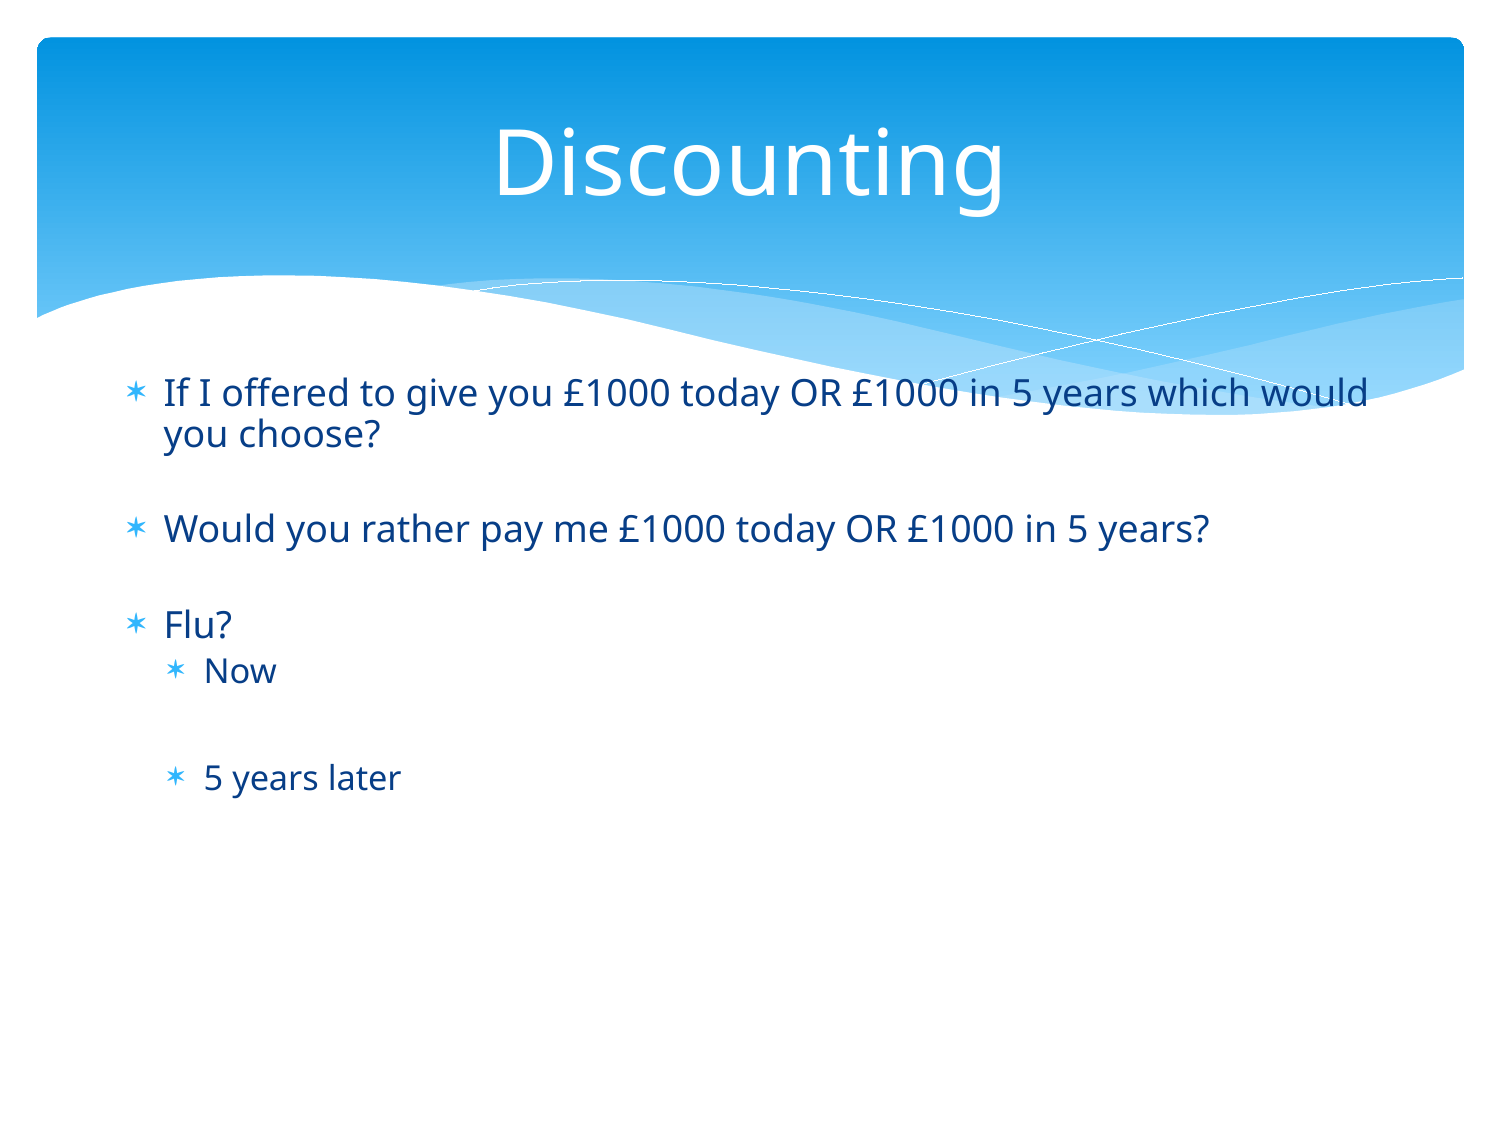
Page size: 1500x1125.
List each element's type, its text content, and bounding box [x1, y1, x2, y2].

list If I offered to give you £1000 today OR £1000 in 5 years which would you choose? Would you rather pay me £1000 today OR £1000 in 5 years? Flu? Now 5 years later [112, 314, 1388, 990]
title Discounting [75, 55, 1425, 261]
